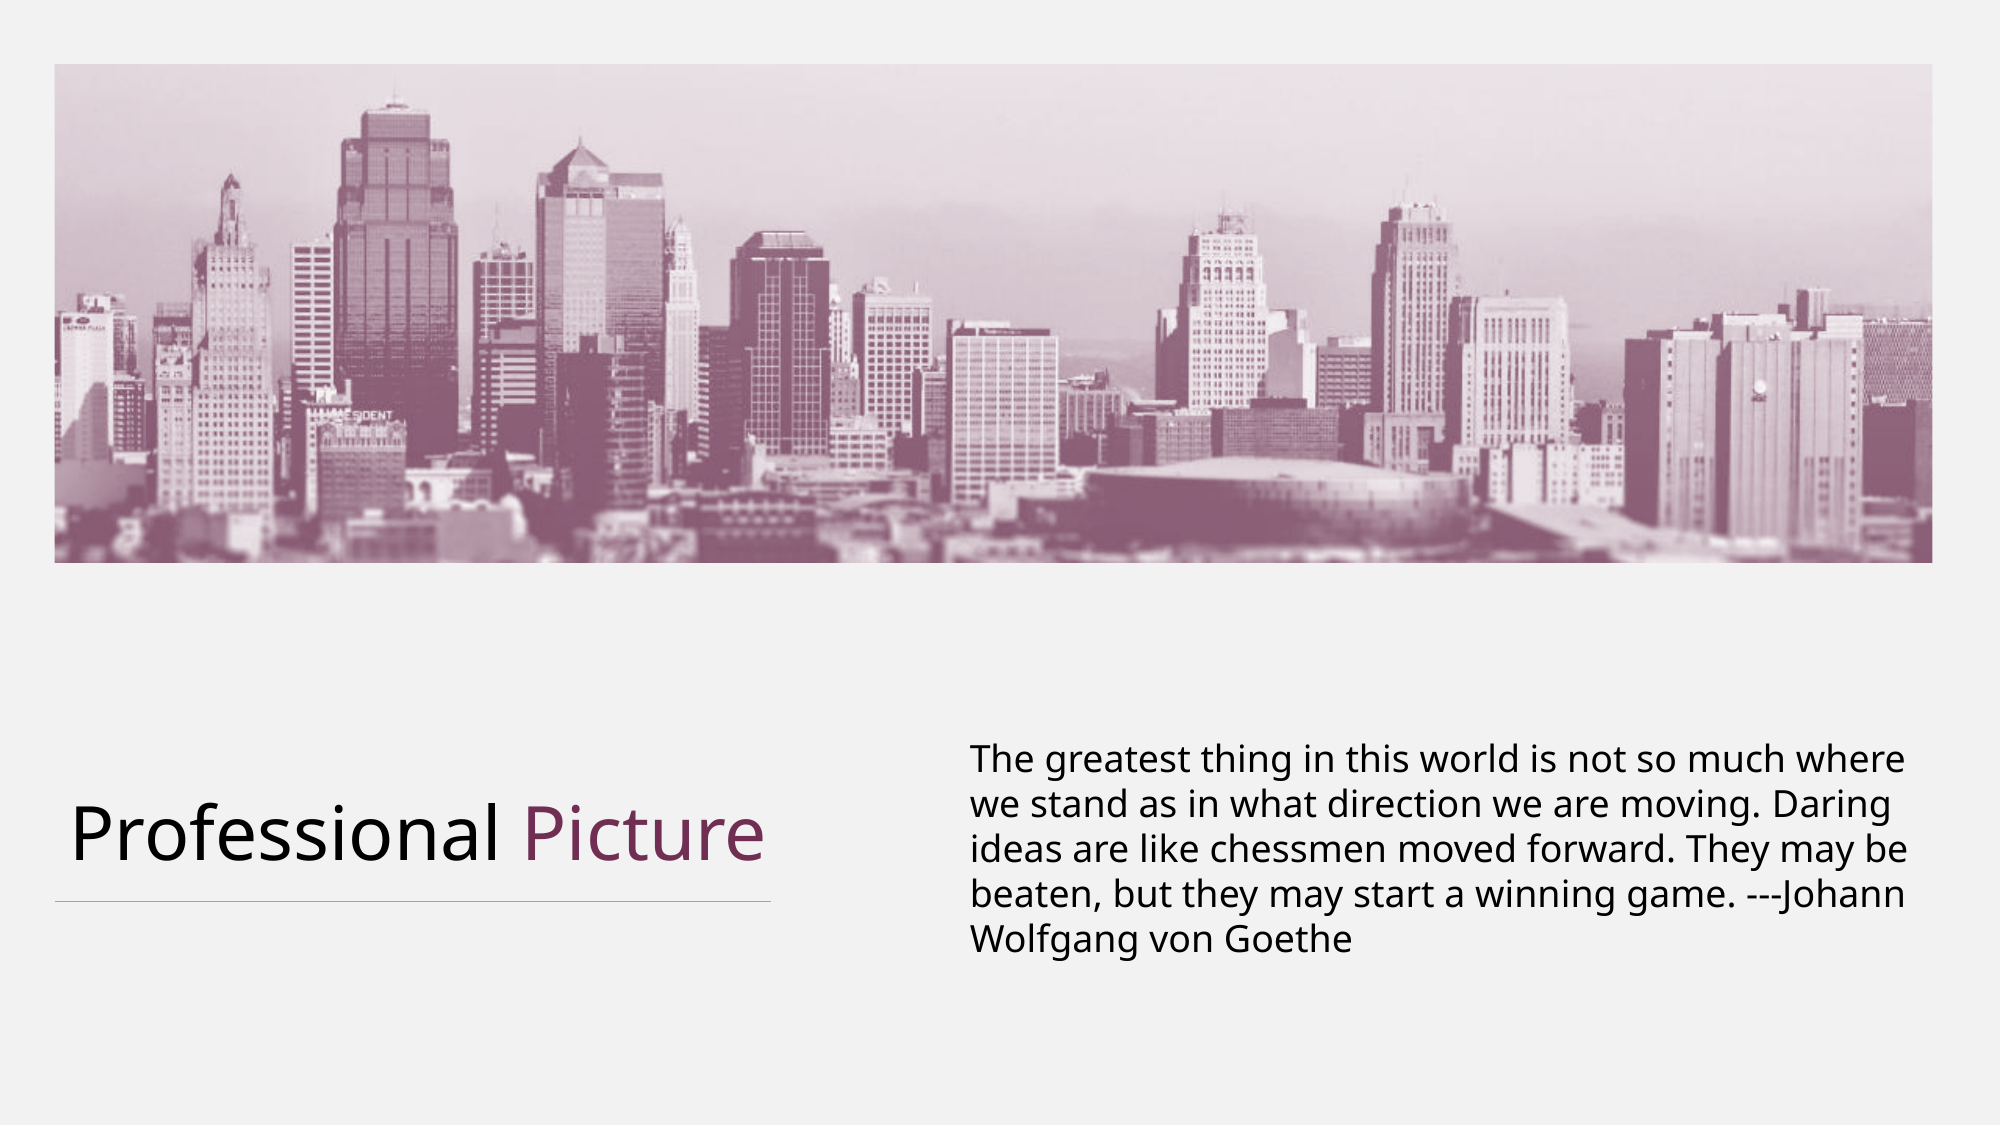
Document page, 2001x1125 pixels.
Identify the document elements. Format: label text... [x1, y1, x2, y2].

text_box Professional Picture [54, 777, 955, 883]
text_box [53, 64, 1933, 563]
text_box The greatest thing in this world is not so much where we stand as in what direction we are moving. Daring ideas are like chessmen moved forward. They may be beaten, but they may start a winning game. ---Johann Wolfgang von Goethe [955, 727, 1933, 968]
